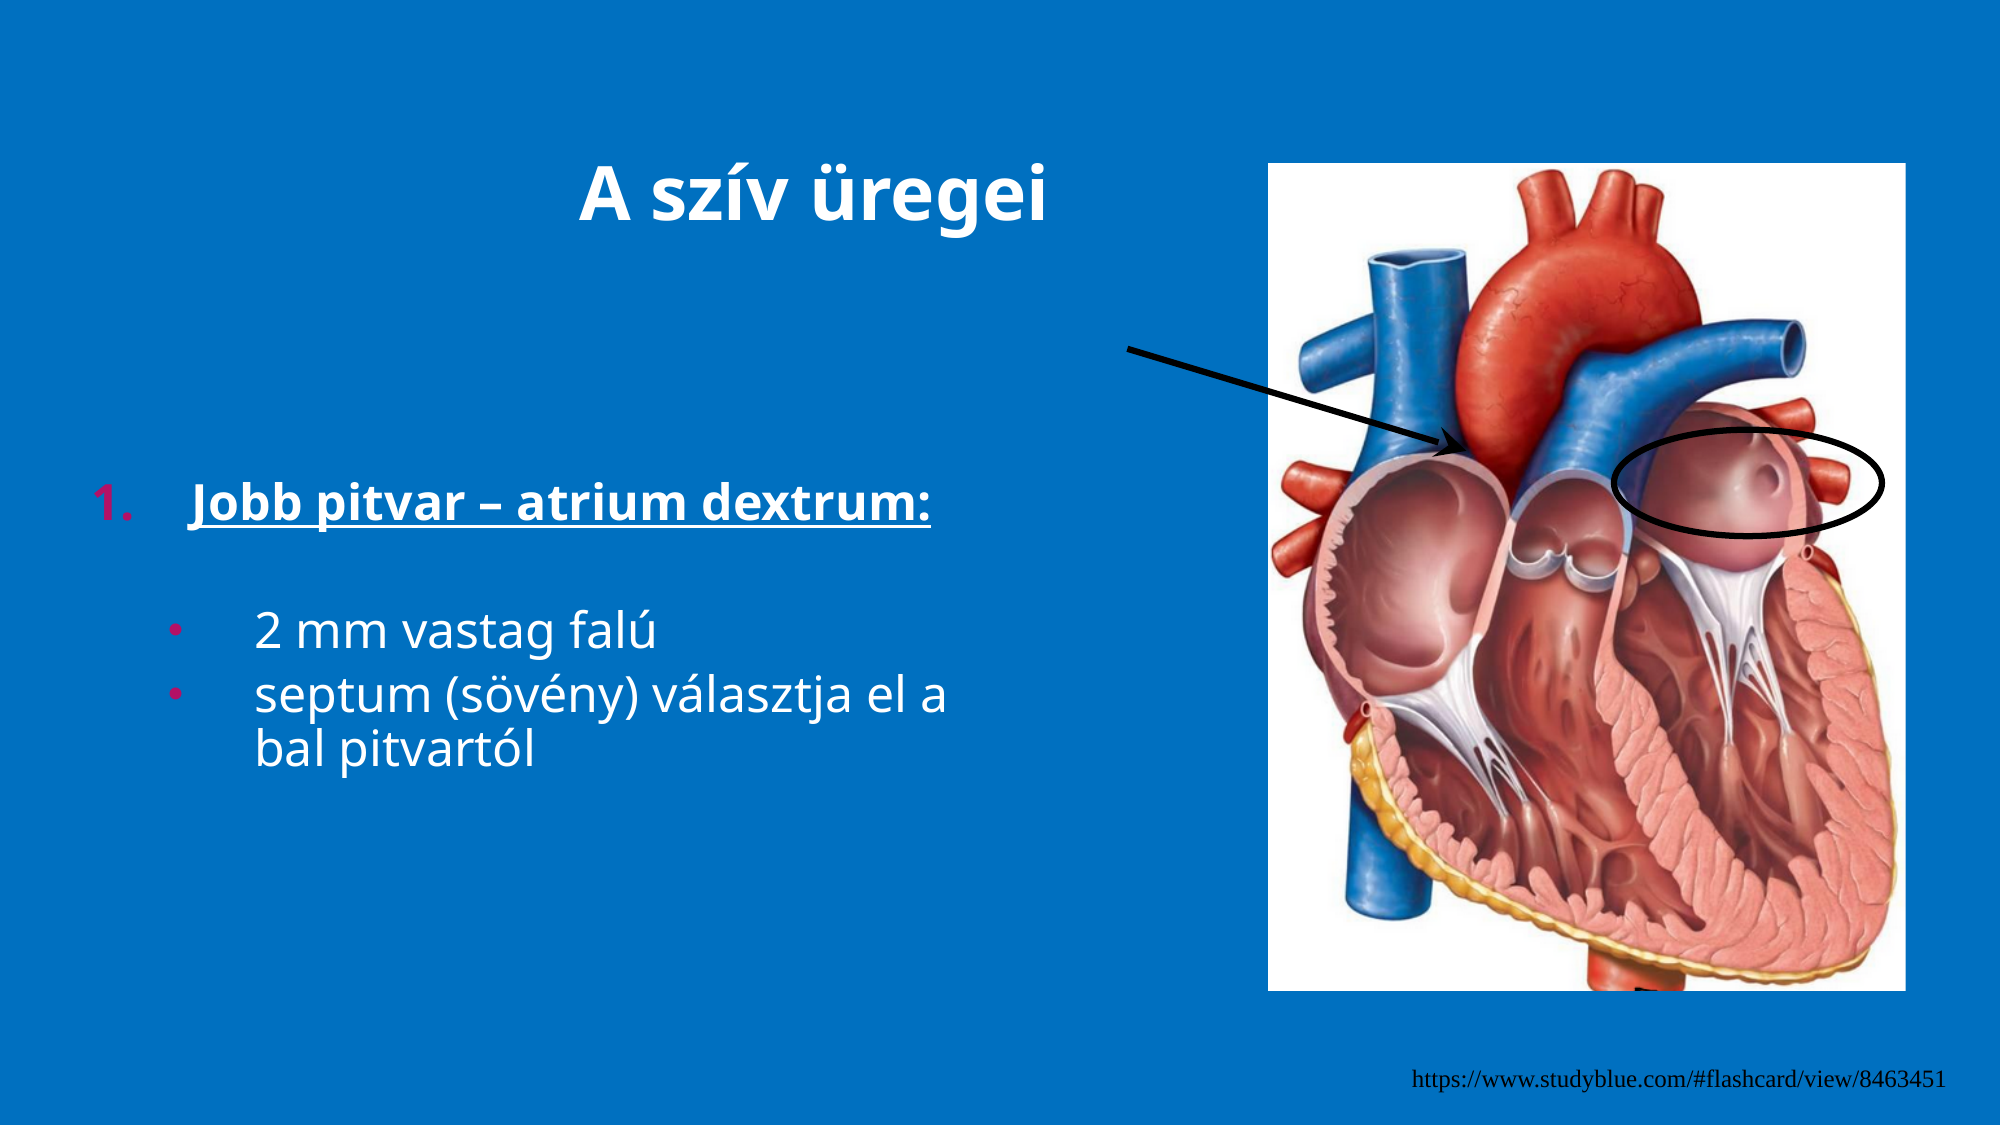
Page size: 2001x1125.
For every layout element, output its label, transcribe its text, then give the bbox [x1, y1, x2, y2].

text_box https://www.studyblue.com/#flashcard/view/8463451 [1396, 1054, 1970, 1100]
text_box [1127, 348, 1467, 452]
title A szív üregei [564, 96, 1297, 285]
list Jobb pitvar – atrium dextrum: 2 mm vastag falú septum (sövény) választja el a bal pitvartól [76, 470, 1427, 1125]
picture [1267, 162, 1906, 991]
